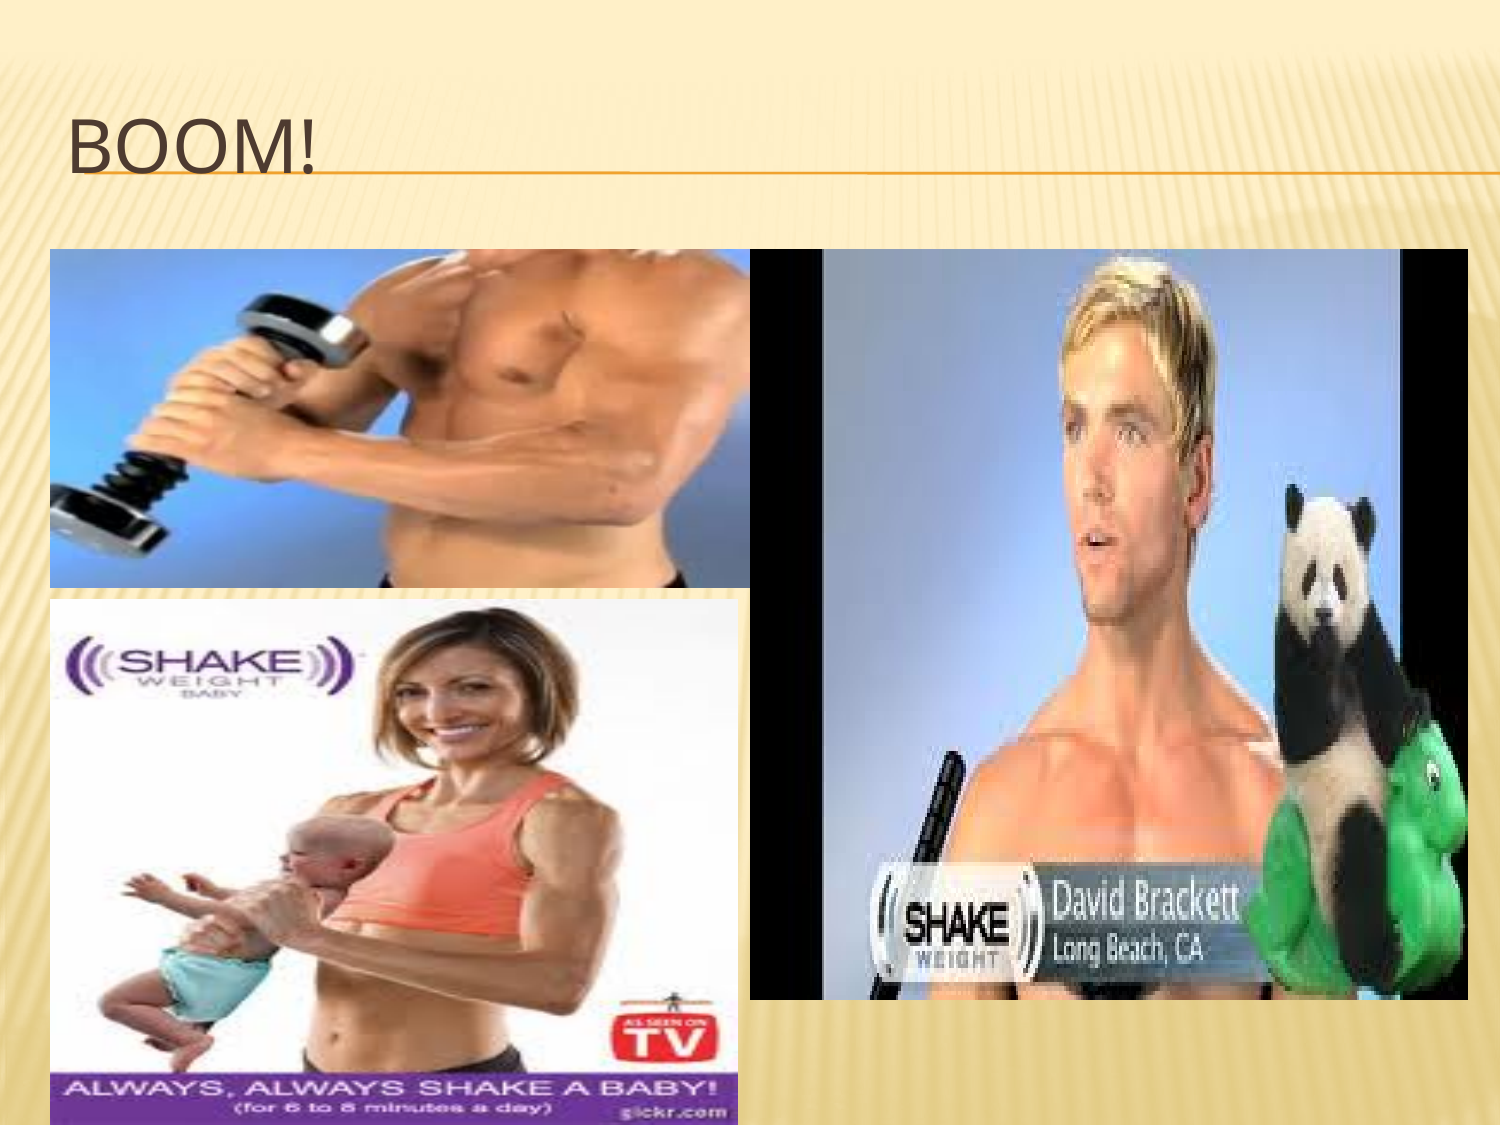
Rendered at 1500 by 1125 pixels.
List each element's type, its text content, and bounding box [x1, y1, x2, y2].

picture [49, 249, 1468, 1001]
picture [49, 599, 738, 1125]
title BOOM! [50, 75, 1475, 213]
